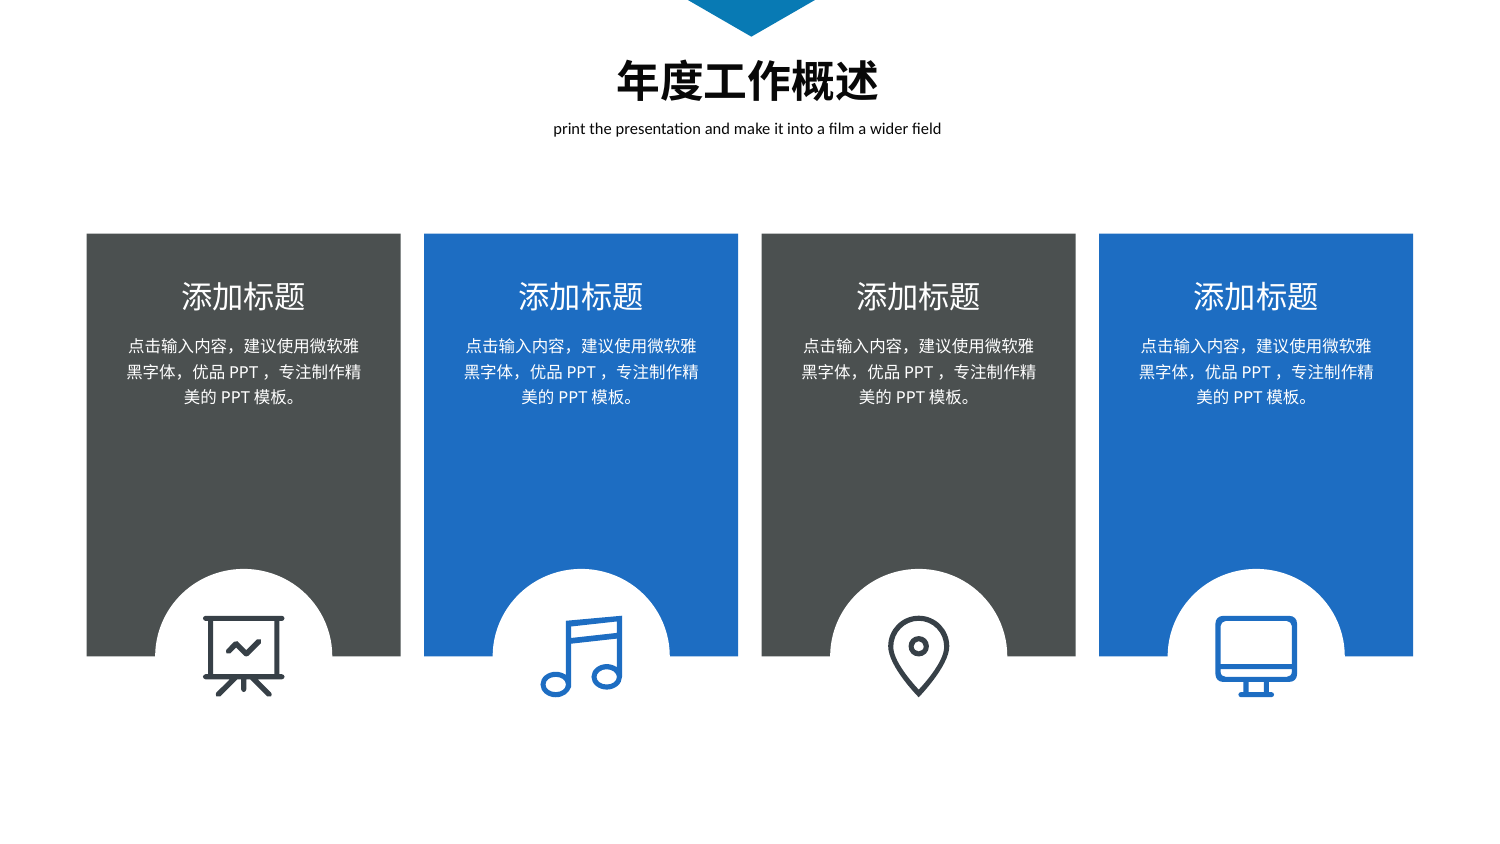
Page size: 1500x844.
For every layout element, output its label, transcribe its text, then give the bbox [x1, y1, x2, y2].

text_box [685, 0, 816, 38]
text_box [86, 233, 401, 745]
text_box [1099, 233, 1414, 745]
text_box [424, 233, 739, 745]
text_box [761, 233, 1076, 745]
text_box 年度工作概述 [510, 46, 985, 110]
text_box print the presentation and make it into a film a wider field [495, 110, 1000, 146]
